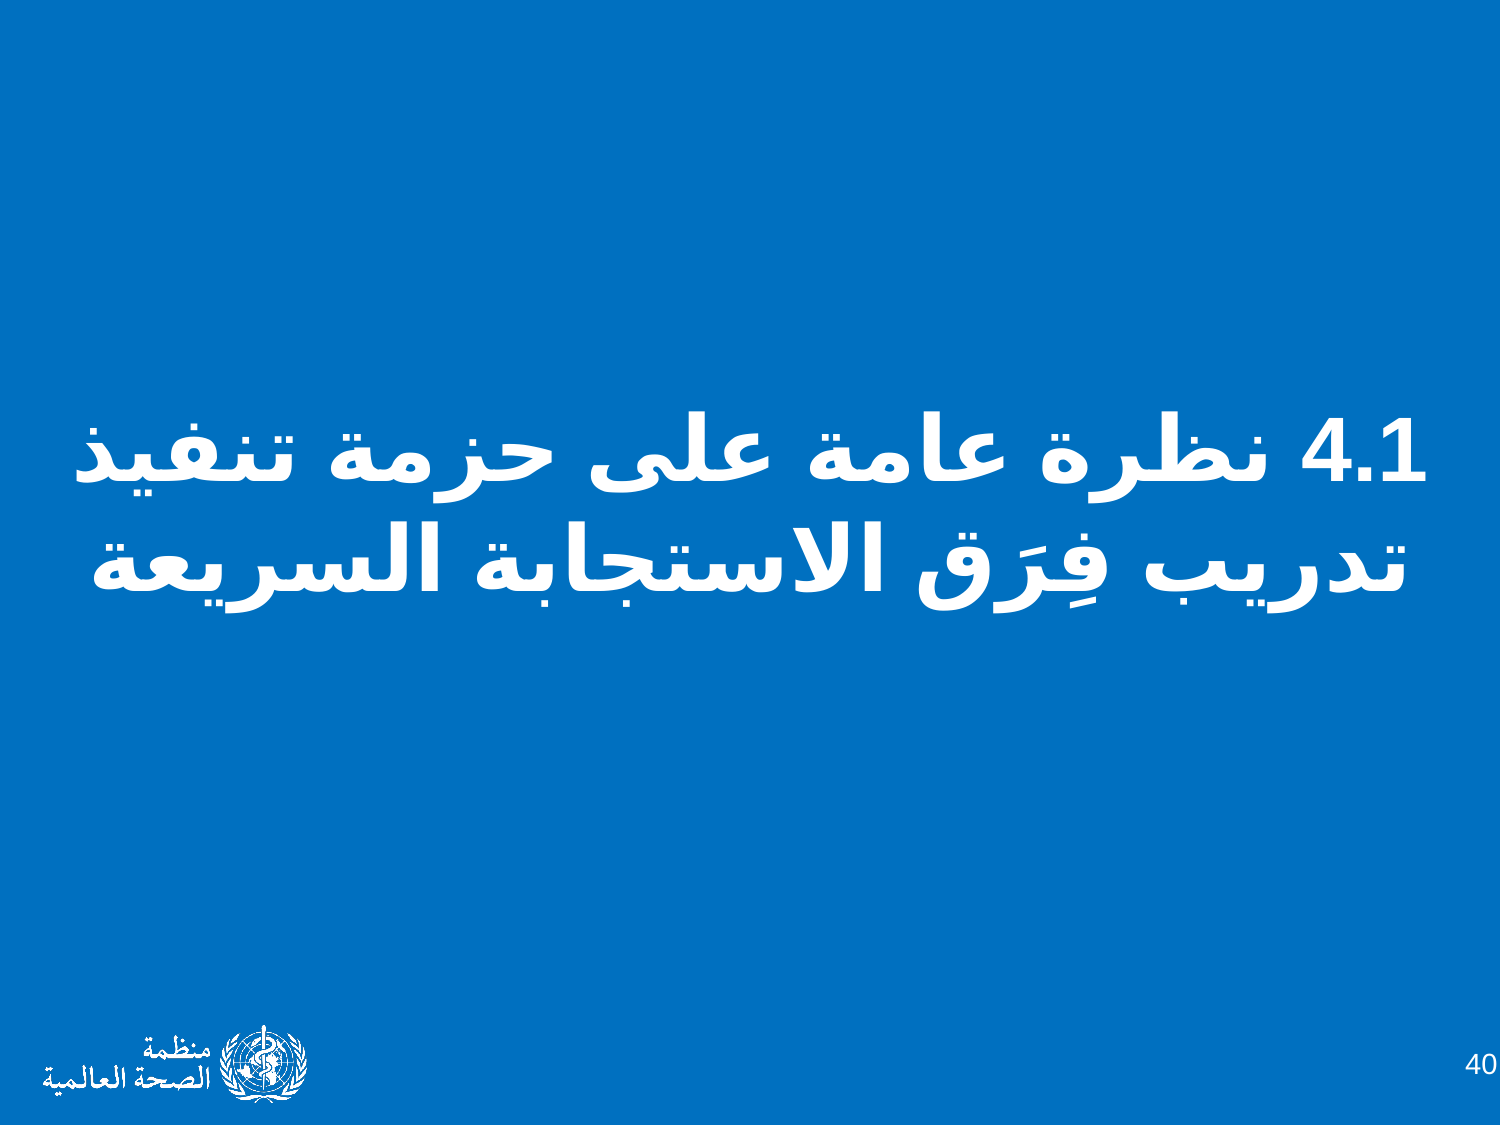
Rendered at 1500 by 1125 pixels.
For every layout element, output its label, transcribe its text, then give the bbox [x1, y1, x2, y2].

list 4.1 نظرة عامة على حزمة تنفيذ تدريب فِرَق الاستجابة السريعة [0, 0, 1500, 1001]
picture [43, 1025, 307, 1103]
